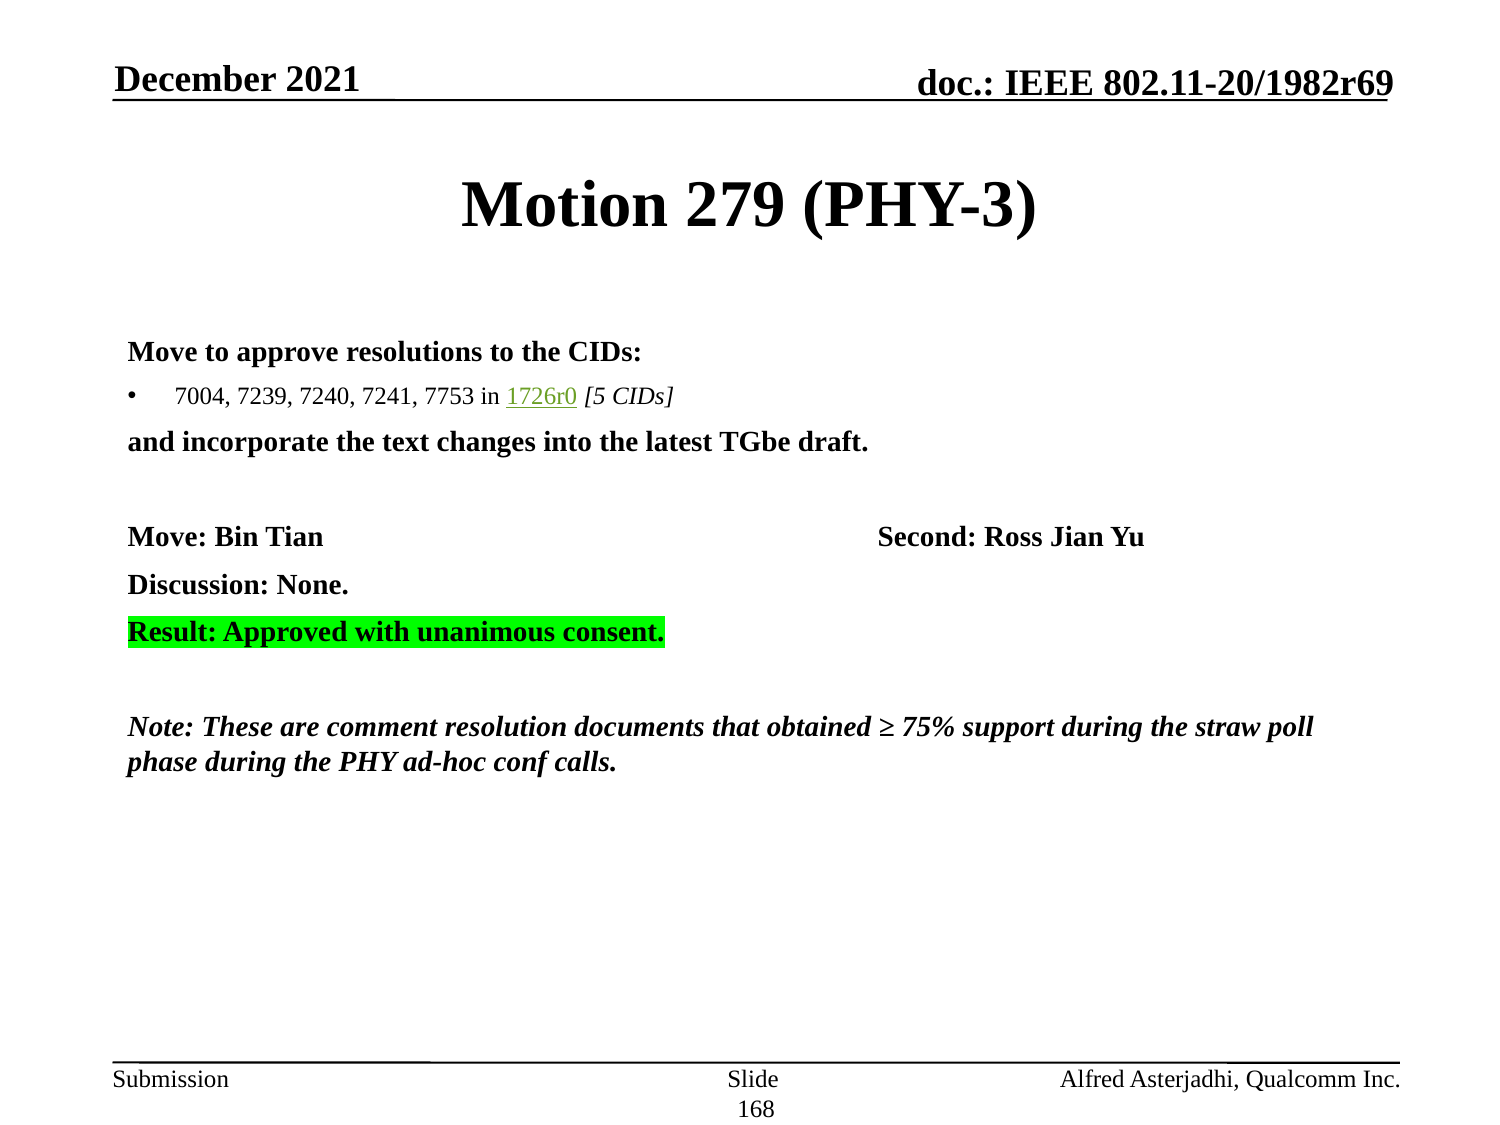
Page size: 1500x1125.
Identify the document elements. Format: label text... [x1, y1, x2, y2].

title Motion 279 (PHY-3) [112, 112, 1388, 288]
list Move to approve resolutions to the CIDs: 7004, 7239, 7240, 7241, 7753 in 1726r0 [5 CIDs] and incorporate the text changes into the latest TGbe draft. Move: Bin Tian Second: Ross Jian Yu Discussion: None. Result: Approved with unanimous consent. Note: These are comment resolution documents that obtained ≥ 75% support during the straw poll phase during the PHY ad-hoc conf calls. [112, 324, 1388, 1063]
footer Alfred Asterjadhi, Qualcomm Inc. [878, 1061, 1402, 1093]
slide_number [114, 54, 423, 100]
slide_number Slide 168 [712, 1061, 800, 1123]
